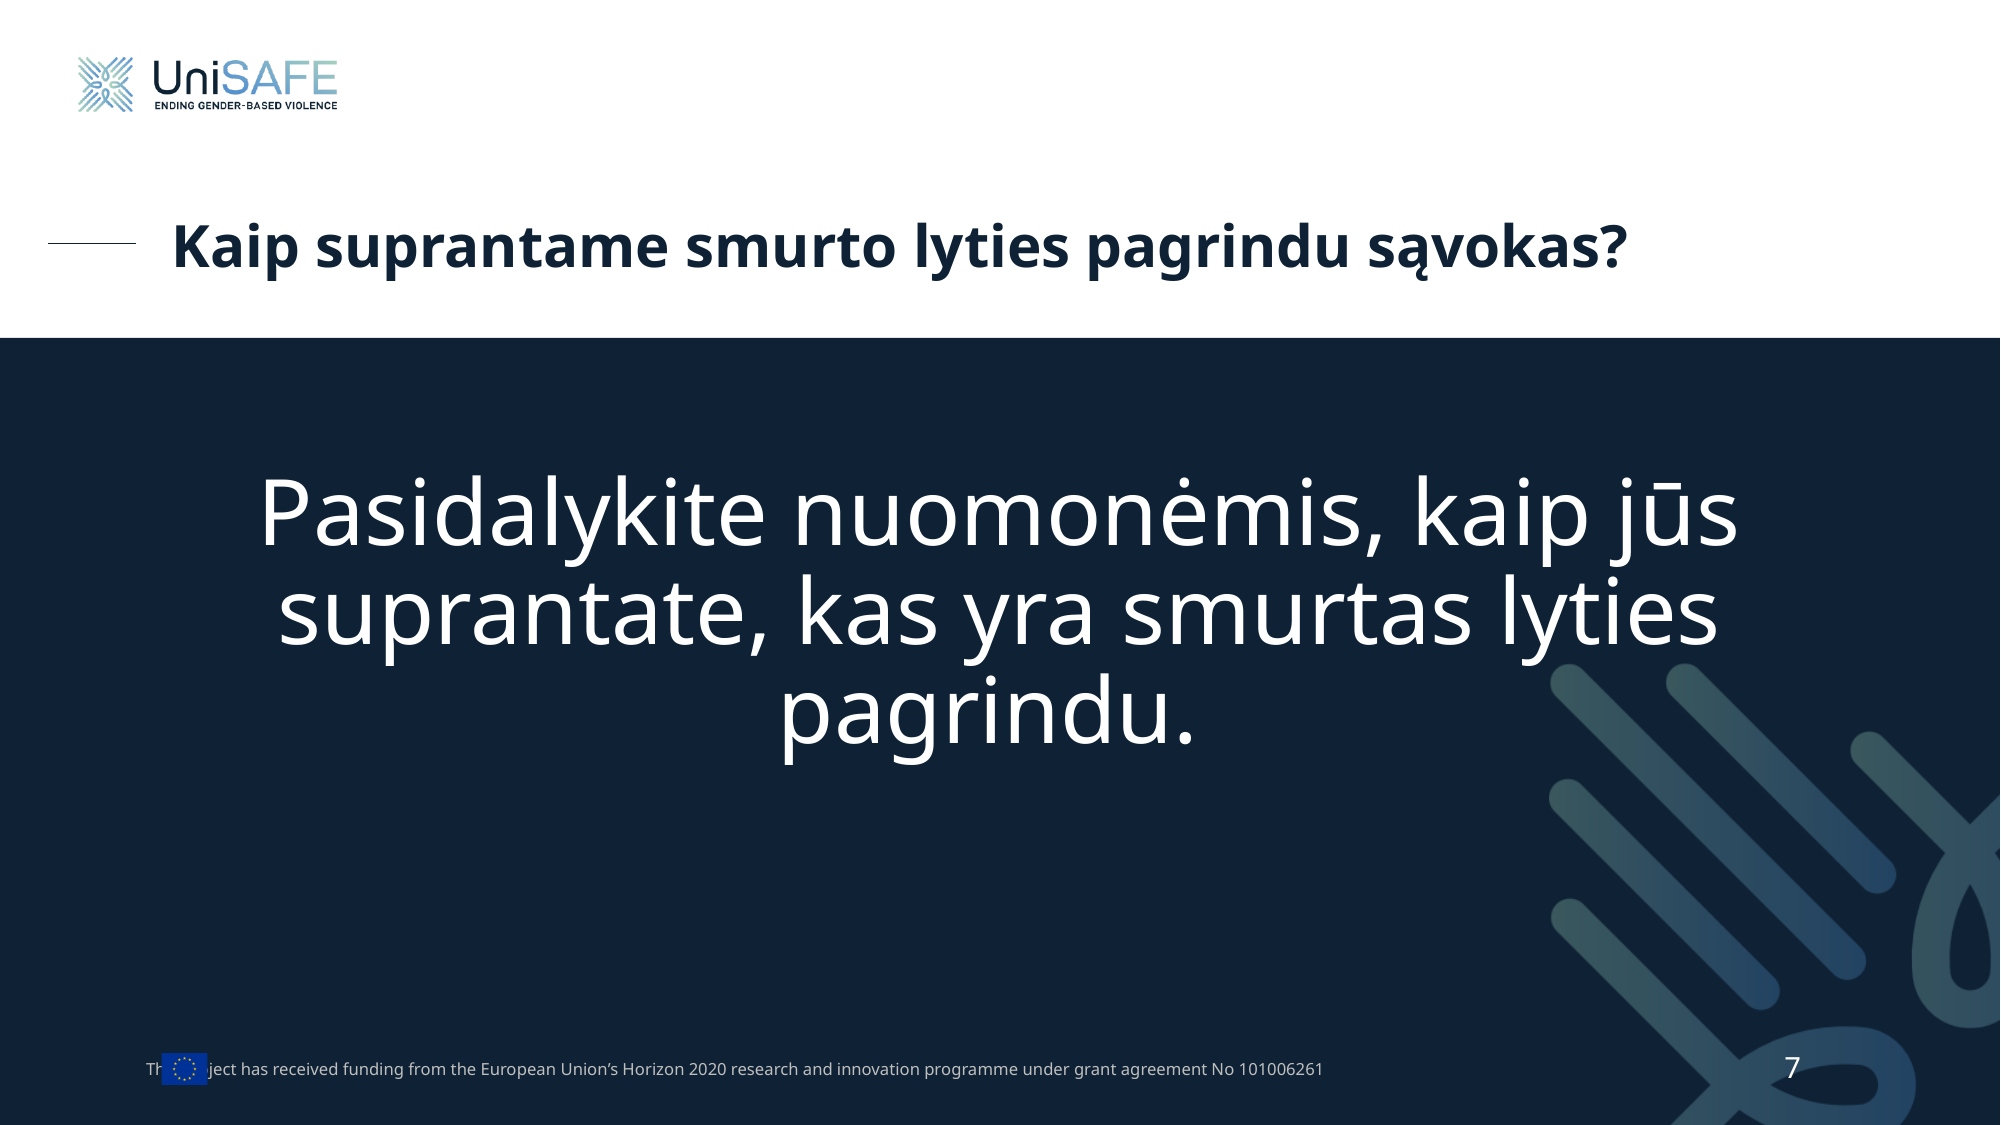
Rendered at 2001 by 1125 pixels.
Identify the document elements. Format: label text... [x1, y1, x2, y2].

text_box Pasidalykite nuomonėmis, kaip jūs suprantate, kas yra smurtas lyties pagrindu. [172, 434, 1828, 563]
picture [78, 57, 337, 112]
title Kaip suprantame smurto lyties pagrindu sąvokas? [171, 185, 1827, 313]
text_box [211, 644, 1866, 772]
